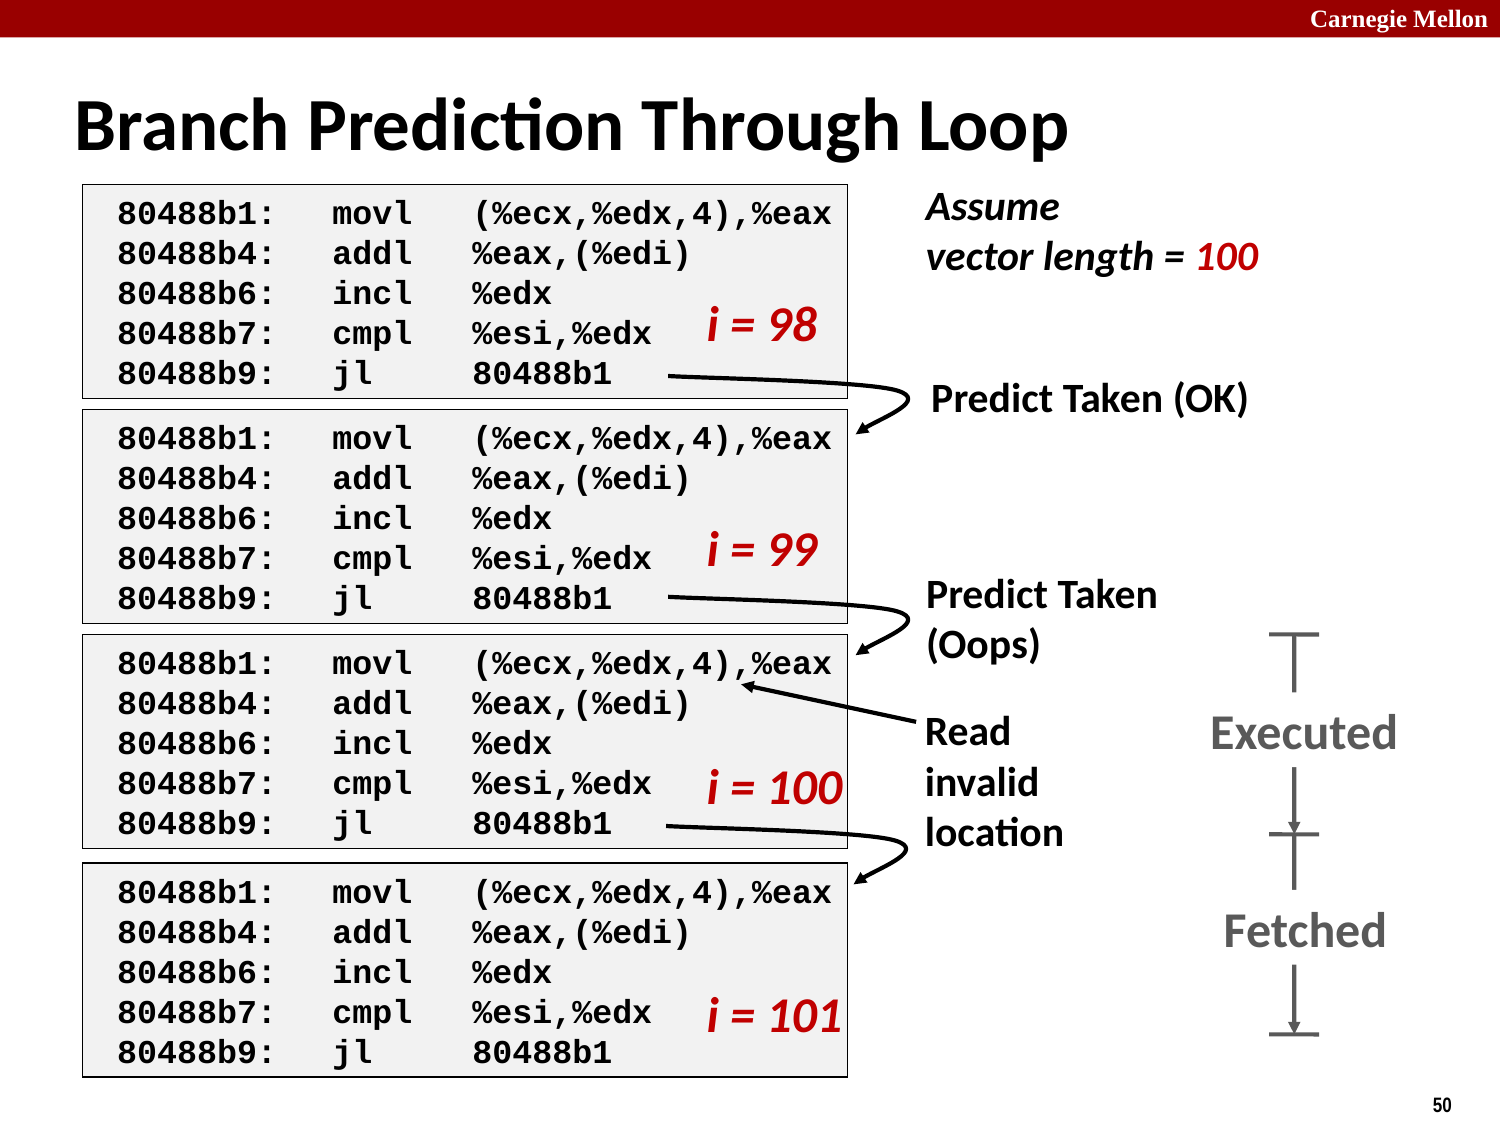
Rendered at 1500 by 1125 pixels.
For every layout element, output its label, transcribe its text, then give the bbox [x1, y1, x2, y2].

text_box i = 99 [691, 509, 832, 584]
text_box 80488b1: movl (%ecx,%edx,4),%eax 80488b4: addl %eax,(%edi) 80488b6: incl %edx 80488b7: cmpl %esi,%edx 80488b9: jl 80488b1 [82, 634, 848, 849]
text_box Predict Taken (Oops) [911, 559, 1174, 675]
text_box i = 98 [691, 284, 832, 359]
text_box [668, 375, 909, 435]
text_box [666, 825, 907, 885]
text_box i = 100 [691, 746, 858, 822]
text_box i = 101 [691, 975, 858, 1051]
text_box 80488b1: movl (%ecx,%edx,4),%eax 80488b4: addl %eax,(%edi) 80488b6: incl %edx 80488b7: cmpl %esi,%edx 80488b9: jl 80488b1 [82, 862, 848, 1078]
text_box Fetched [1208, 889, 1403, 965]
text_box Predict Taken (OK) [916, 363, 1265, 429]
text_box 80488b1: movl (%ecx,%edx,4),%eax 80488b4: addl %eax,(%edi) 80488b6: incl %edx 80488b7: cmpl %esi,%edx 80488b9: jl 80488b1 [82, 184, 848, 399]
text_box [1288, 768, 1301, 834]
text_box [741, 680, 917, 722]
text_box [668, 596, 909, 656]
title Branch Prediction Through Loop [59, 73, 1349, 168]
text_box Executed [1195, 692, 1414, 768]
text_box 80488b1: movl (%ecx,%edx,4),%eax 80488b4: addl %eax,(%edi) 80488b6: incl %edx 80488b7: cmpl %esi,%edx 80488b9: jl 80488b1 [82, 409, 848, 624]
text_box [1288, 965, 1301, 1034]
text_box Read invalid location [910, 696, 1123, 862]
text_box Assume vector length = 100 [911, 171, 1273, 287]
